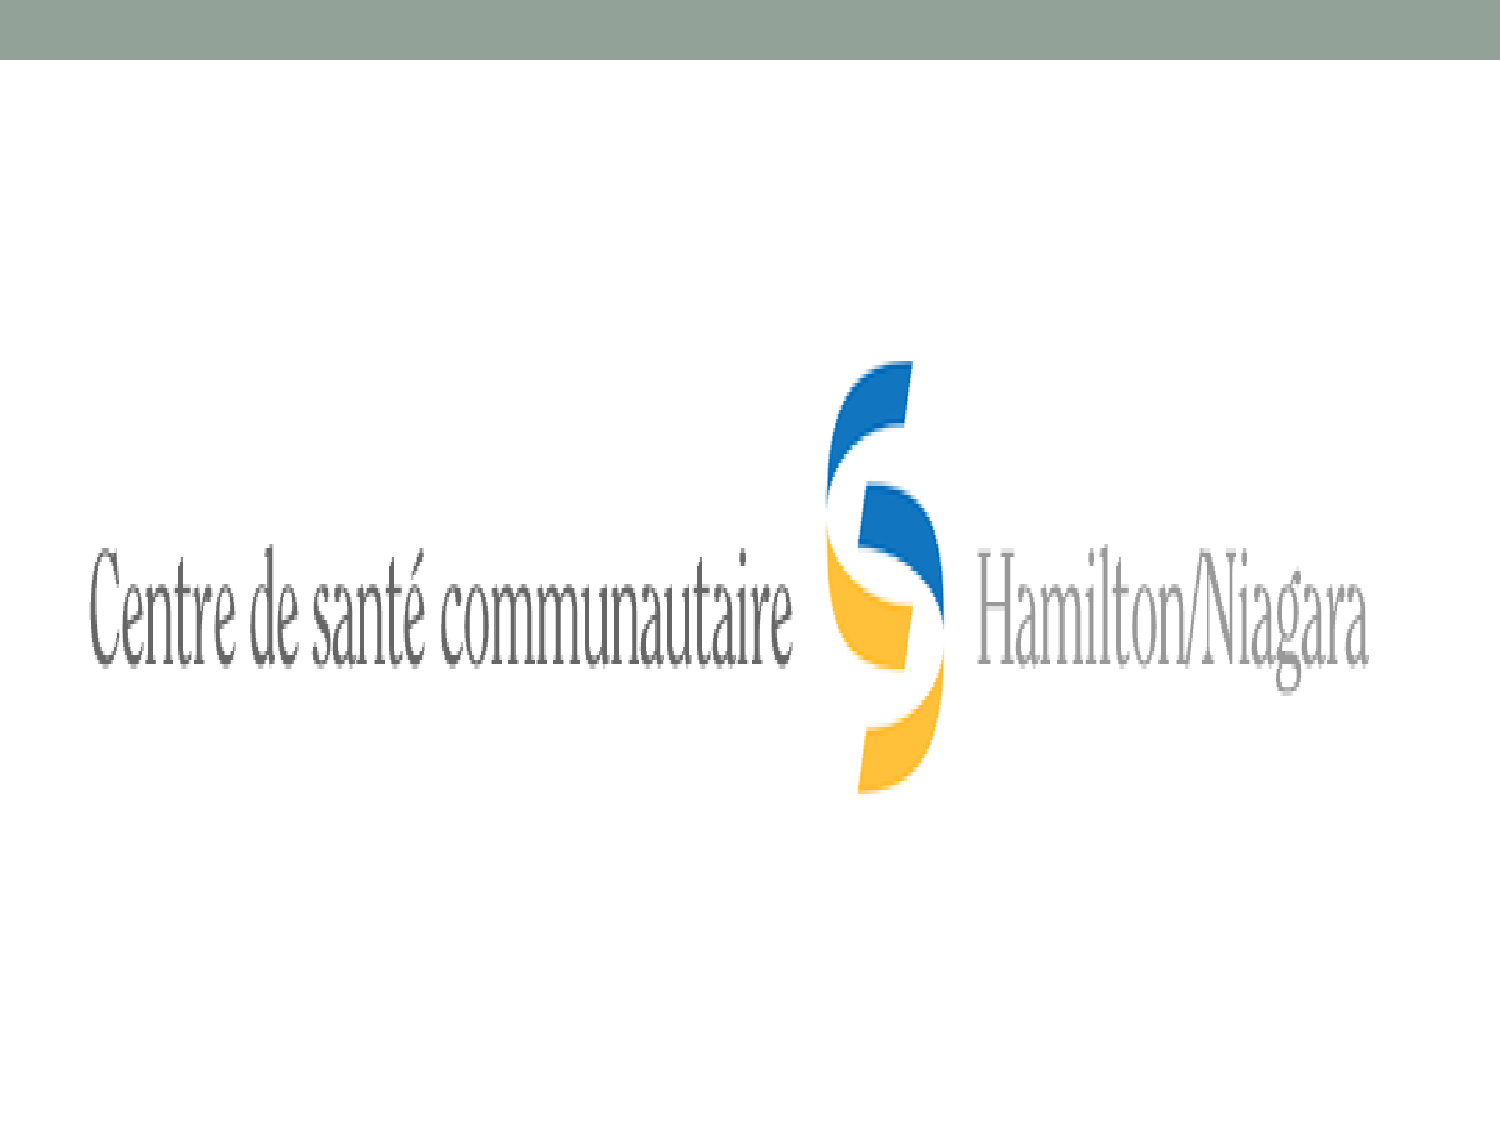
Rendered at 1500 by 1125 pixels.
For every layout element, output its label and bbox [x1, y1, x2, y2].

picture [88, 361, 1374, 799]
